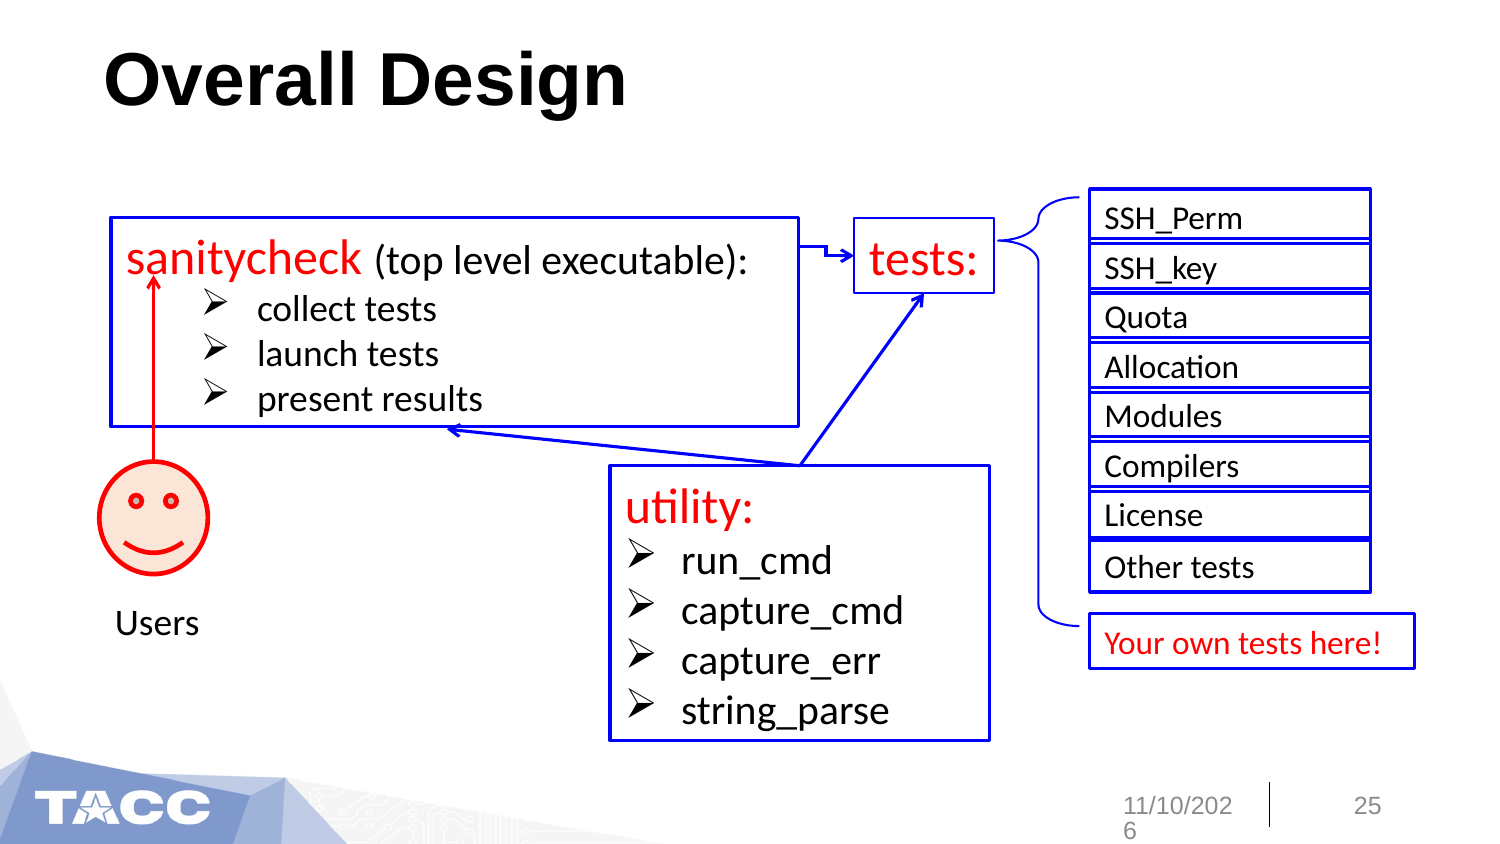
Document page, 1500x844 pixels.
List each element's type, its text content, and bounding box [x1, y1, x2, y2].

text_box [98, 460, 209, 576]
text_box Compilers [1089, 436, 1371, 486]
text_box [997, 196, 1080, 628]
picture [0, 0, 1500, 844]
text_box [799, 294, 925, 466]
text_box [446, 429, 800, 466]
text_box Allocation [1089, 343, 1371, 387]
text_box Users [100, 590, 215, 651]
text_box utility: run_cmd capture_cmd capture_err string_parse [610, 465, 990, 741]
text_box sanitycheck (top level executable): collect tests launch tests present results [111, 217, 799, 427]
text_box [798, 246, 853, 257]
text_box SSH_Perm [1089, 188, 1371, 238]
title Overall Design [88, 0, 1383, 164]
slide_number 25 [1284, 782, 1397, 827]
text_box Other tests [1089, 537, 1371, 592]
text_box Quota [1089, 288, 1371, 343]
text_box License [1089, 486, 1371, 537]
text_box Modules [1089, 387, 1371, 436]
text_box tests: [854, 218, 994, 294]
text_box SSH_key [1089, 238, 1371, 288]
text_box Your own tests here! [1089, 613, 1415, 669]
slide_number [1108, 782, 1255, 827]
